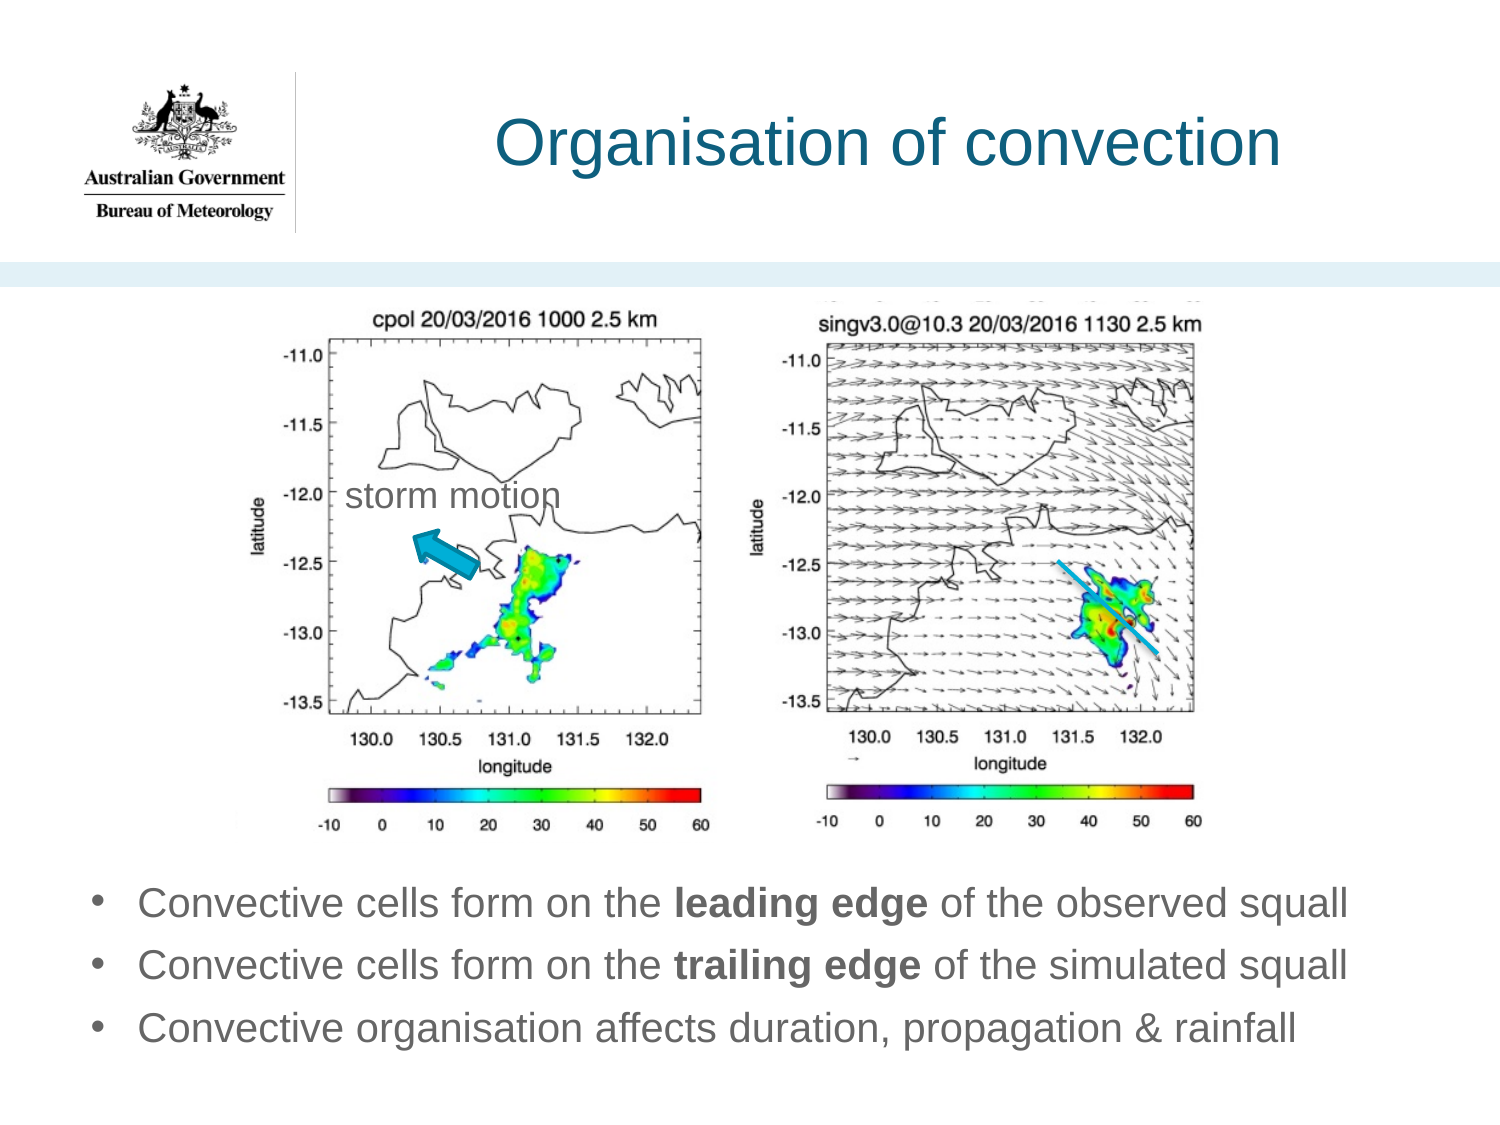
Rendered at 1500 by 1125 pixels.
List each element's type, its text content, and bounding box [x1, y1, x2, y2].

text_box Convective cells form on the leading edge of the observed squall Convective cells form on the trailing edge of the simulated squall Convective organisation affects duration, propagation & rainfall [75, 868, 1479, 1058]
title Organisation of convection [315, 45, 1463, 233]
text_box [1057, 560, 1158, 655]
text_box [235, 300, 731, 843]
picture [731, 300, 1212, 843]
picture [0, 262, 1500, 287]
picture [75, 72, 296, 233]
